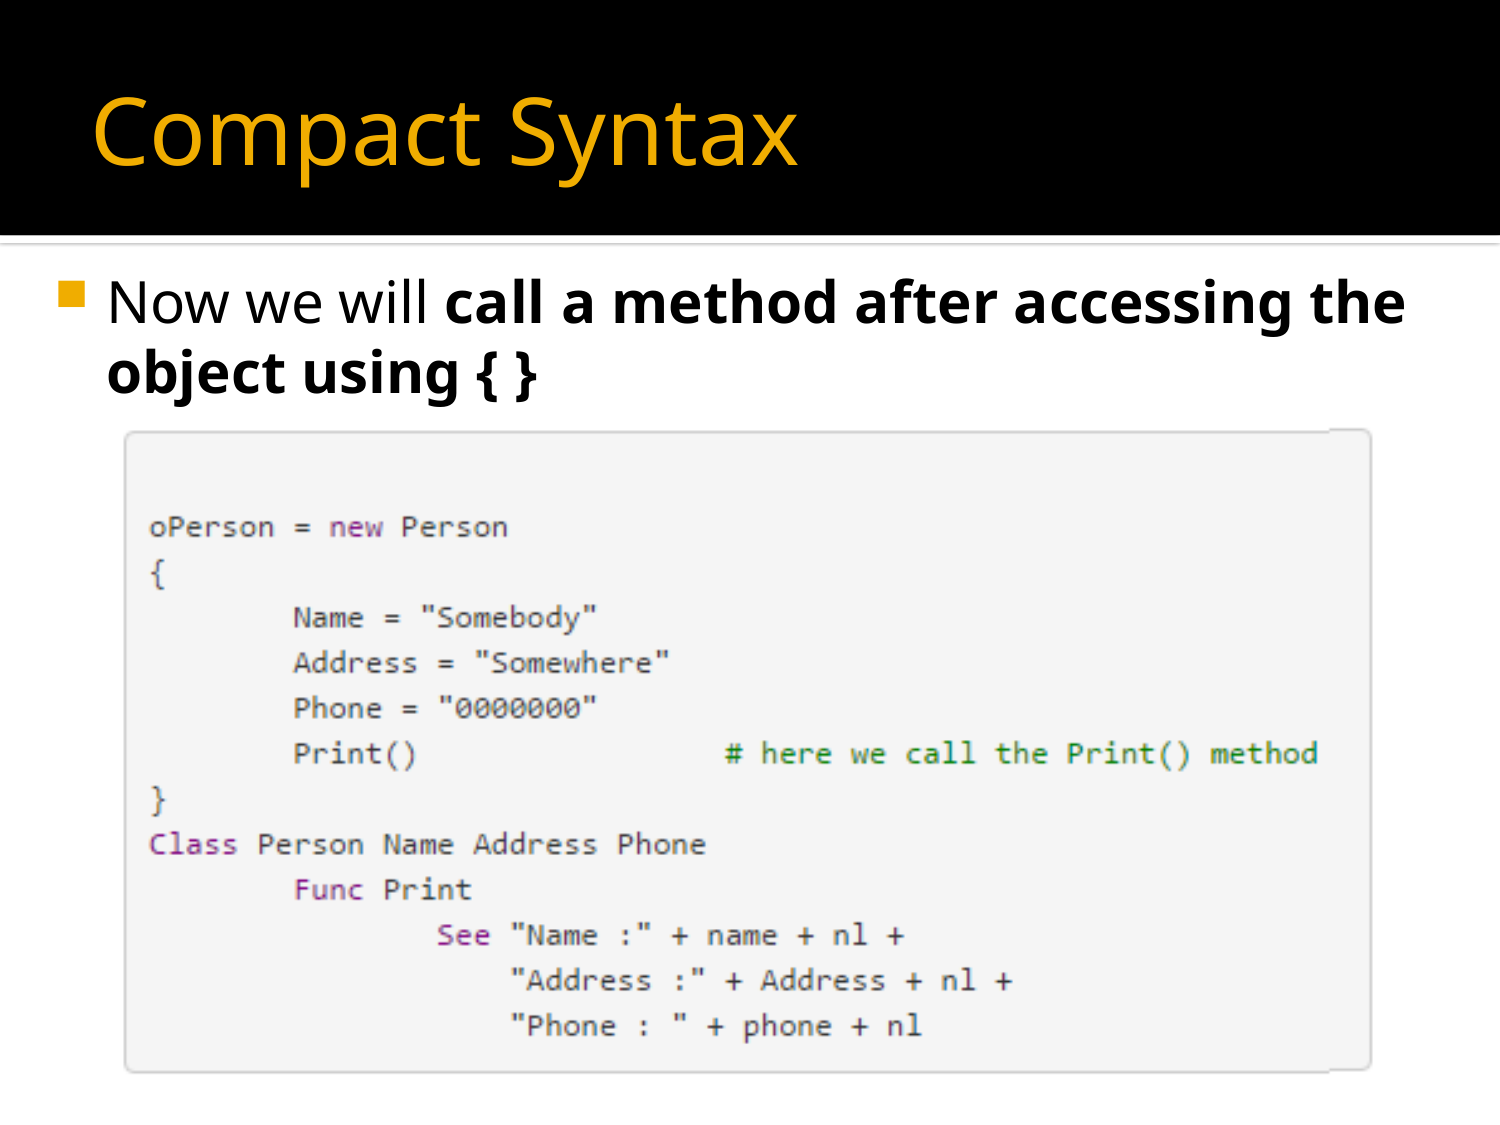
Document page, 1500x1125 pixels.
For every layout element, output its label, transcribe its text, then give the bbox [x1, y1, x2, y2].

list Now we will call a method after accessing the object using { } [24, 249, 1463, 1050]
title Compact Syntax [75, 25, 1425, 231]
picture [112, 424, 1388, 1102]
